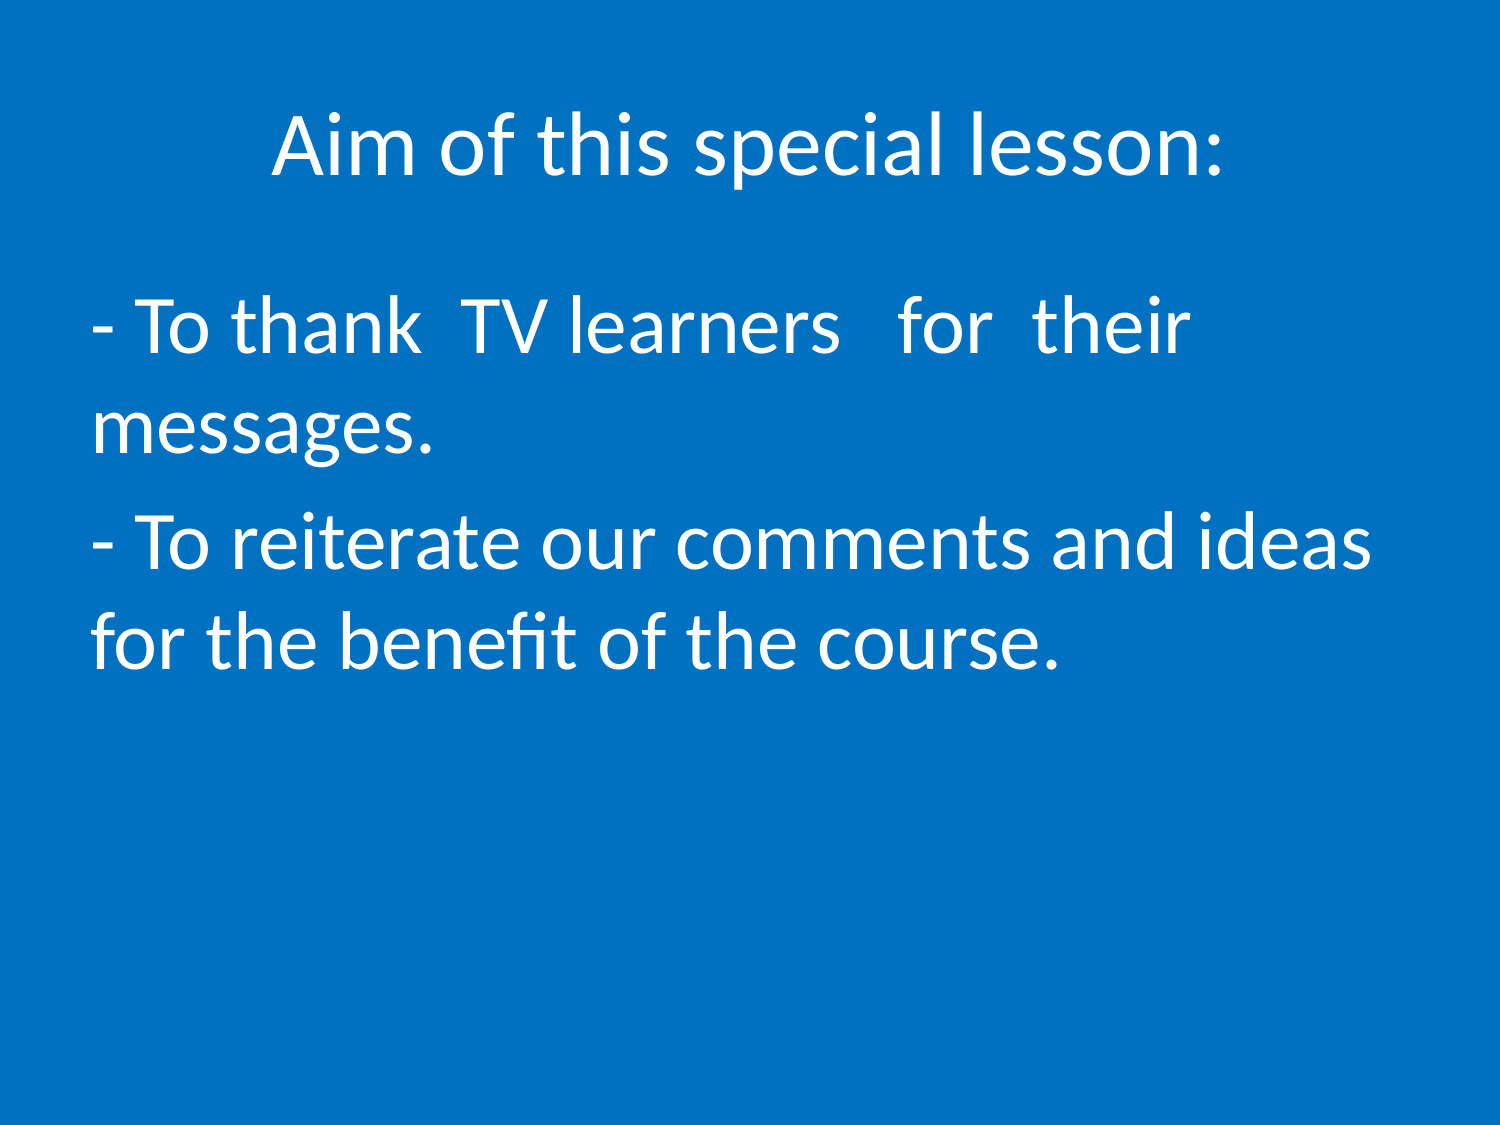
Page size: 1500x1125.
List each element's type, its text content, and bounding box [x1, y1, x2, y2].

title Aim of this special lesson: [75, 45, 1425, 233]
list - To thank TV learners for their messages. - To reiterate our comments and ideas for the benefit of the course. [75, 262, 1425, 1005]
